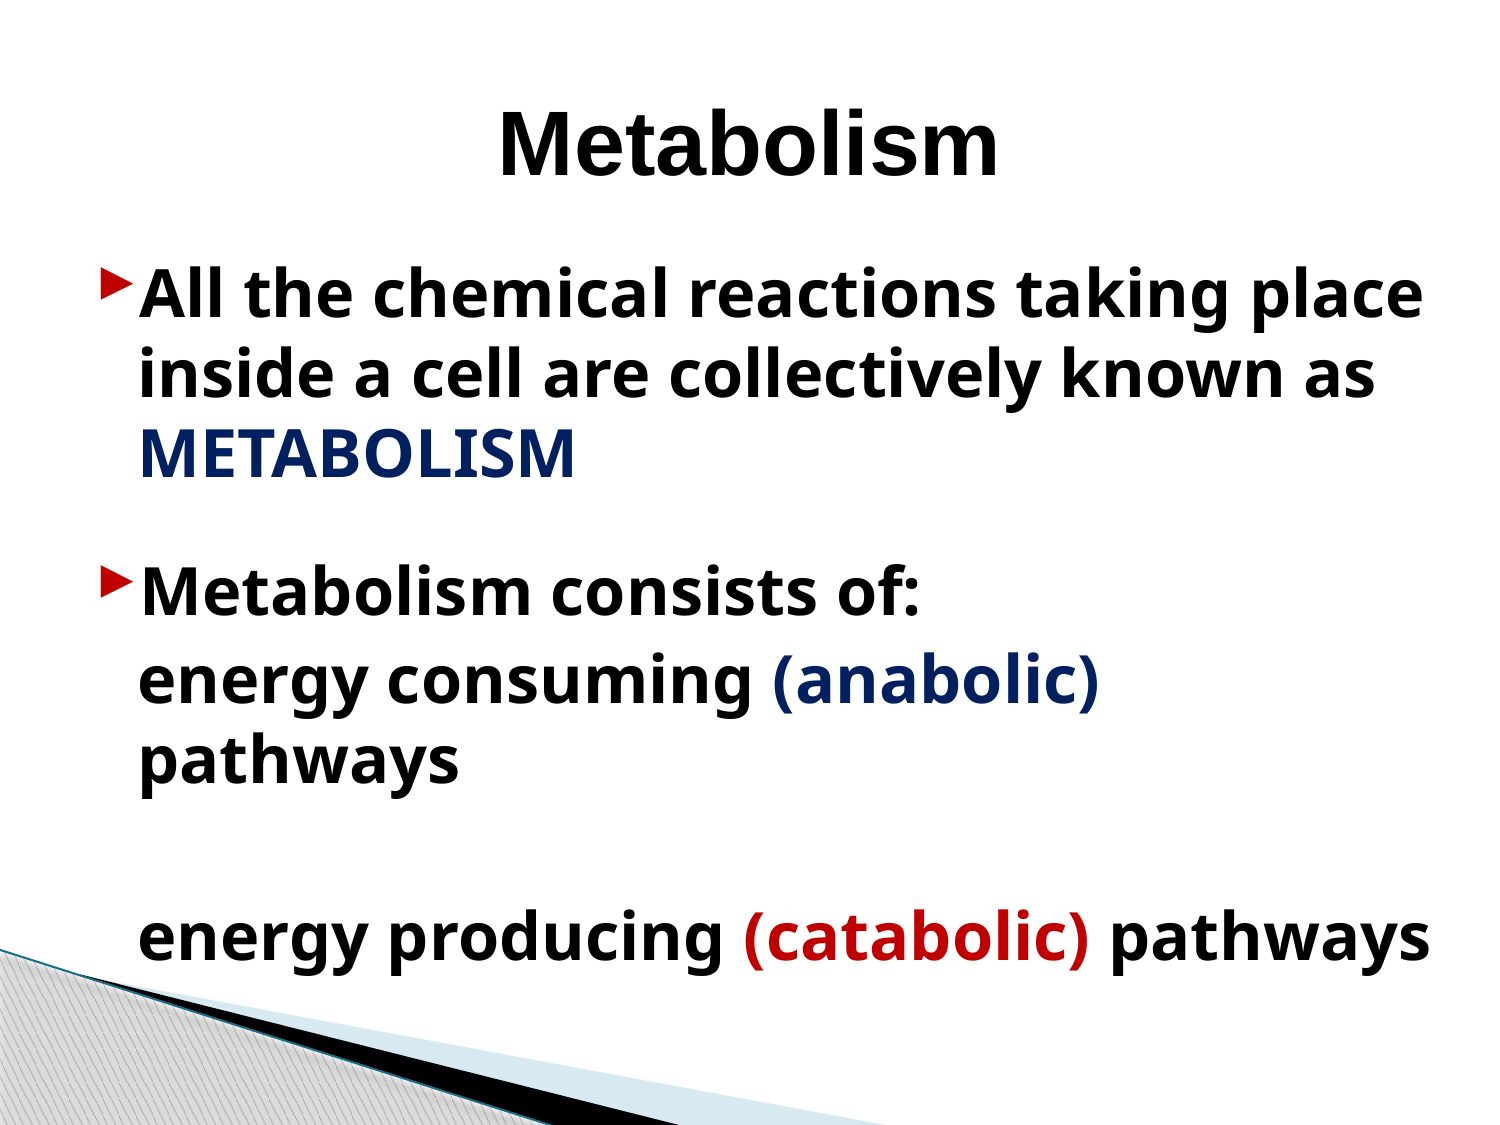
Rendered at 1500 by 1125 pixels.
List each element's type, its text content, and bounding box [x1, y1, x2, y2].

list All the chemical reactions taking place inside a cell are collectively known as METABOLISM Metabolism consists of: energy consuming (anabolic) pathways energy producing (catabolic) pathways [62, 242, 1451, 986]
title Metabolism [75, 45, 1425, 233]
